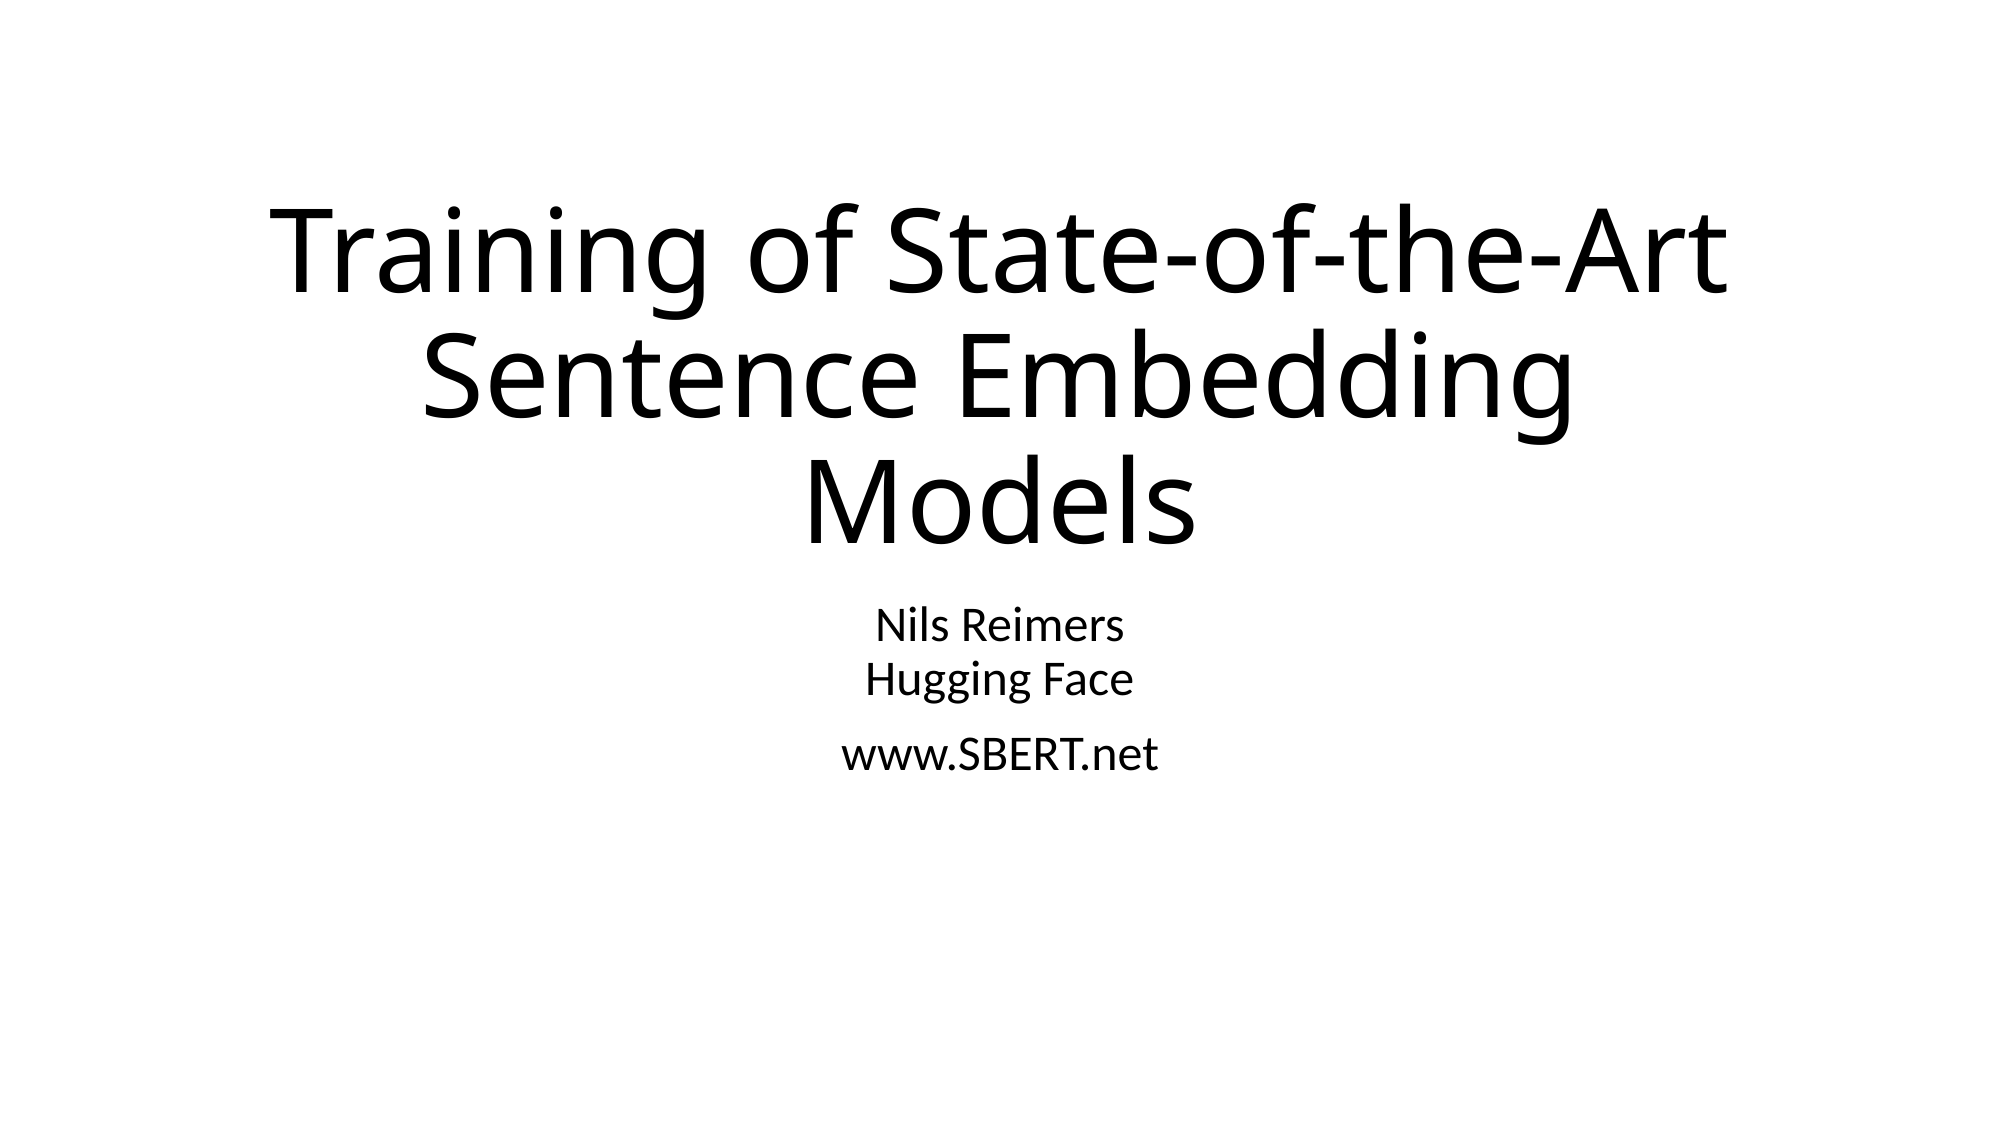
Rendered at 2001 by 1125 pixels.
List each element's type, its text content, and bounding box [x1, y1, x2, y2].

title Training of State-of-the-Art Sentence Embedding Models [249, 184, 1750, 576]
subtitle Nils Reimers Hugging Face www.SBERT.net [249, 590, 1750, 863]
